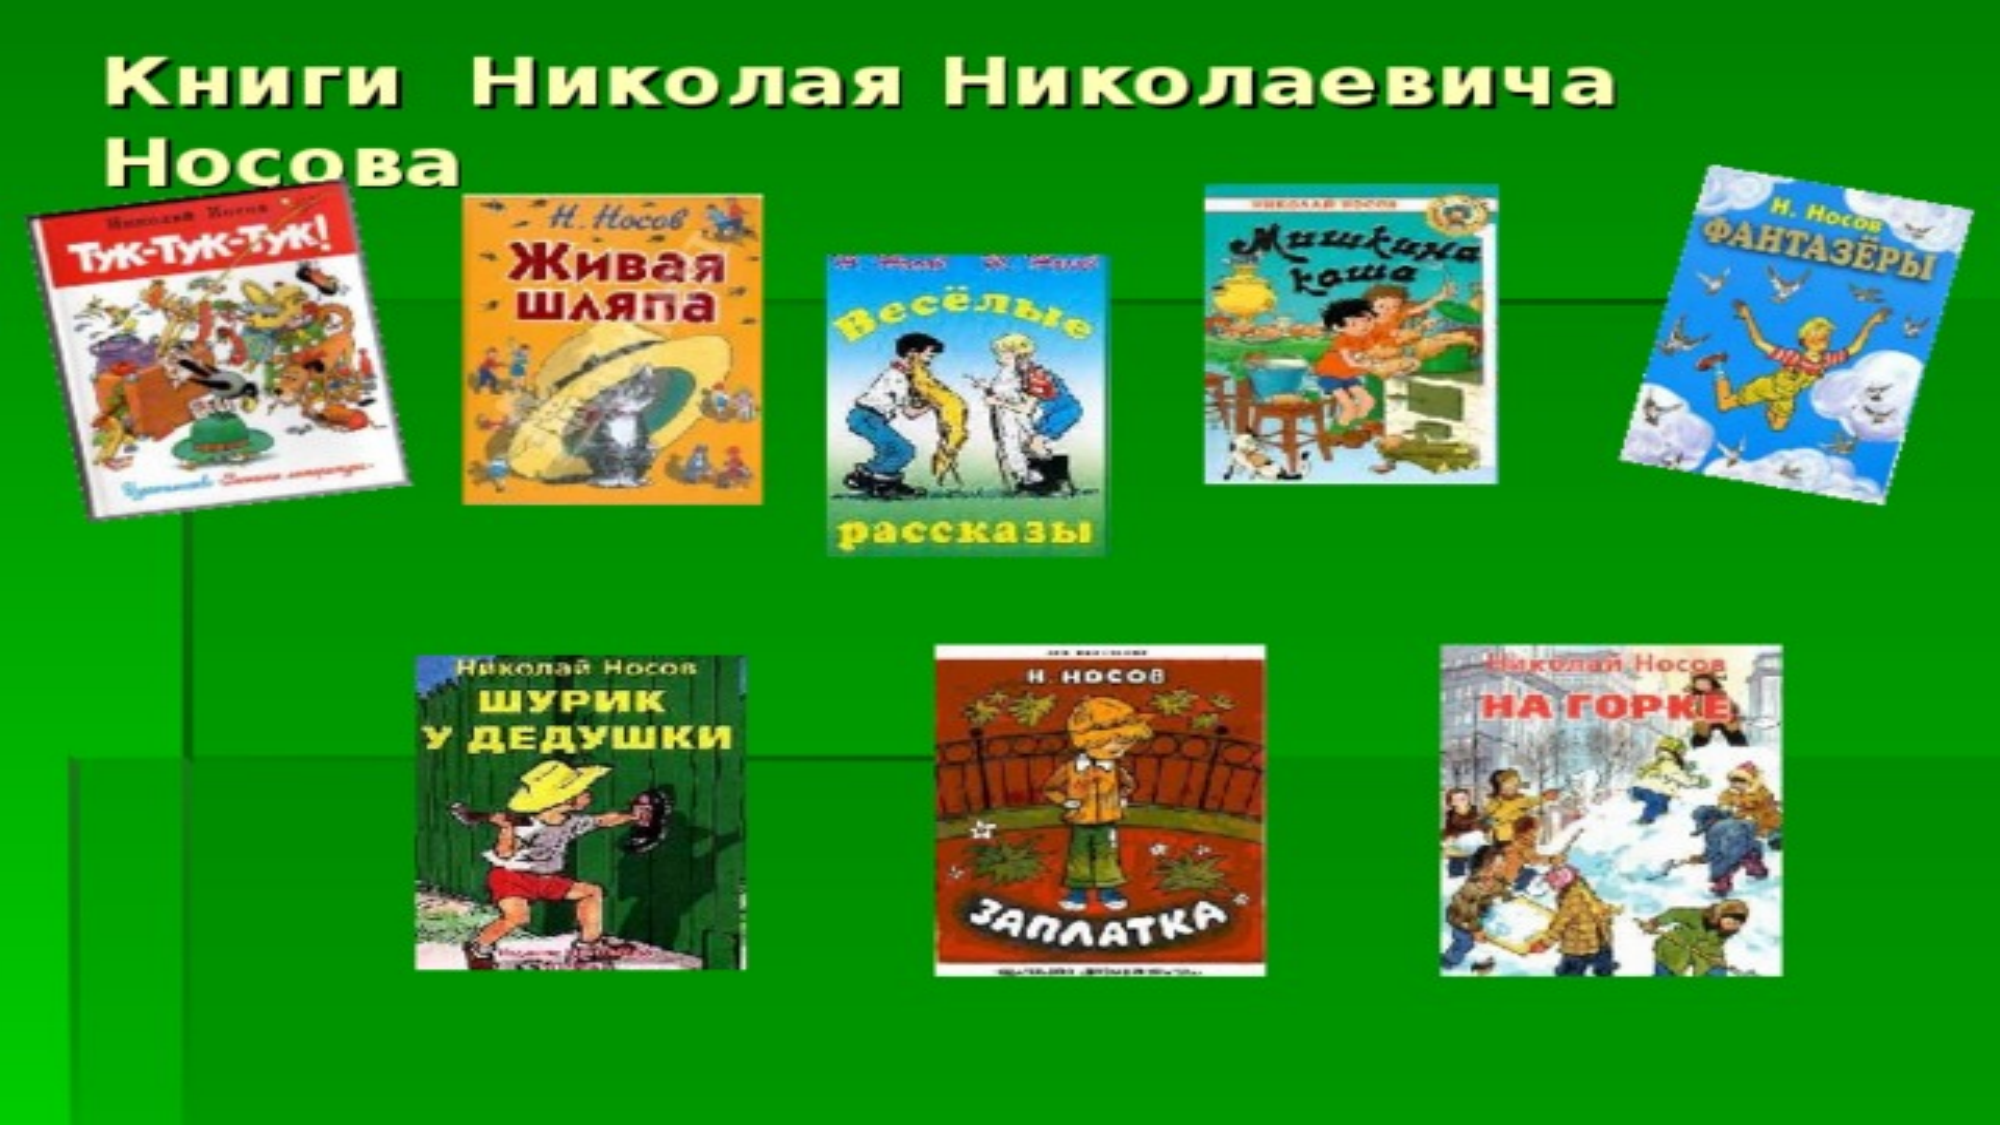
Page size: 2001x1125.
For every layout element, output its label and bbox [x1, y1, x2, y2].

list [0, 0, 2000, 1125]
